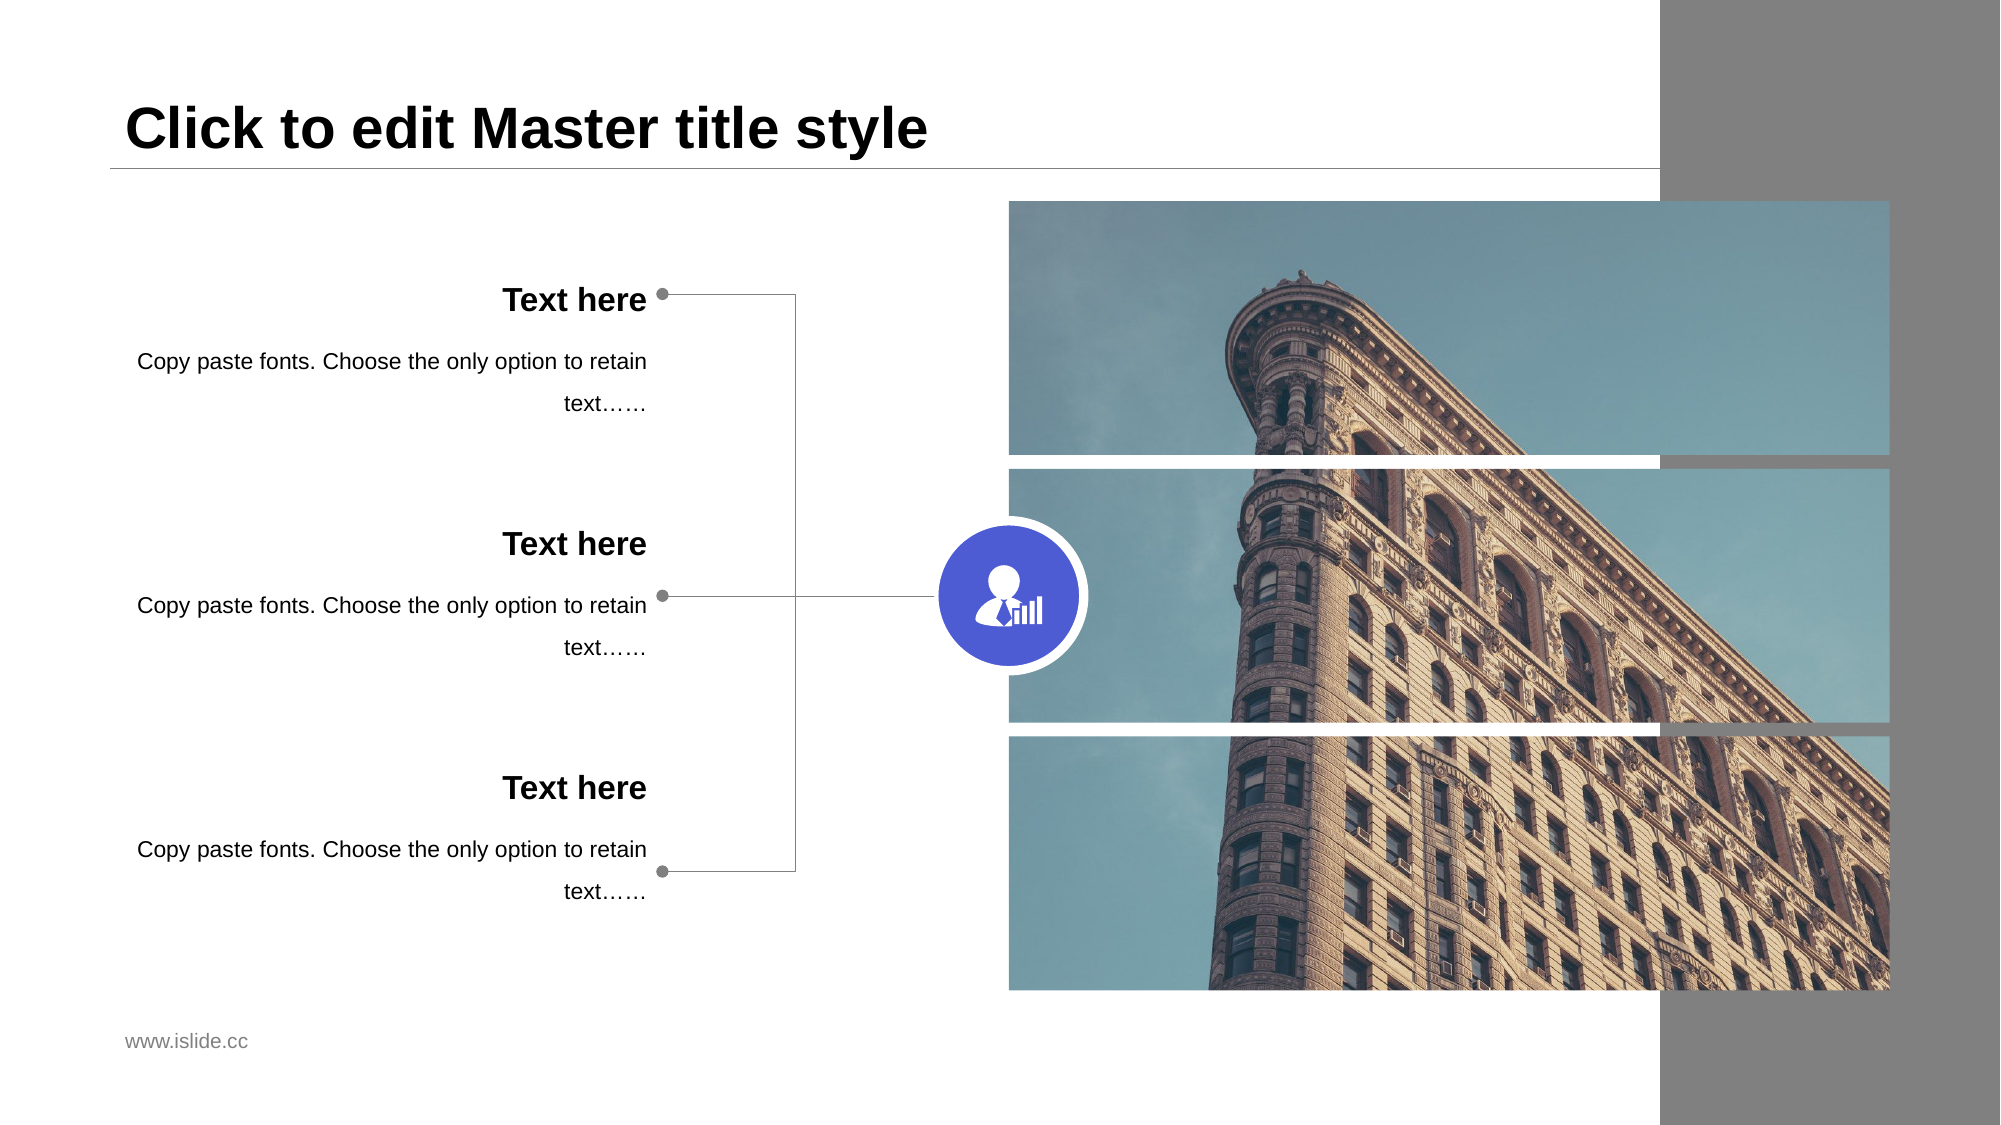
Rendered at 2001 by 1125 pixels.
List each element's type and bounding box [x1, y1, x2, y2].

text_box [108, 0, 2000, 1125]
